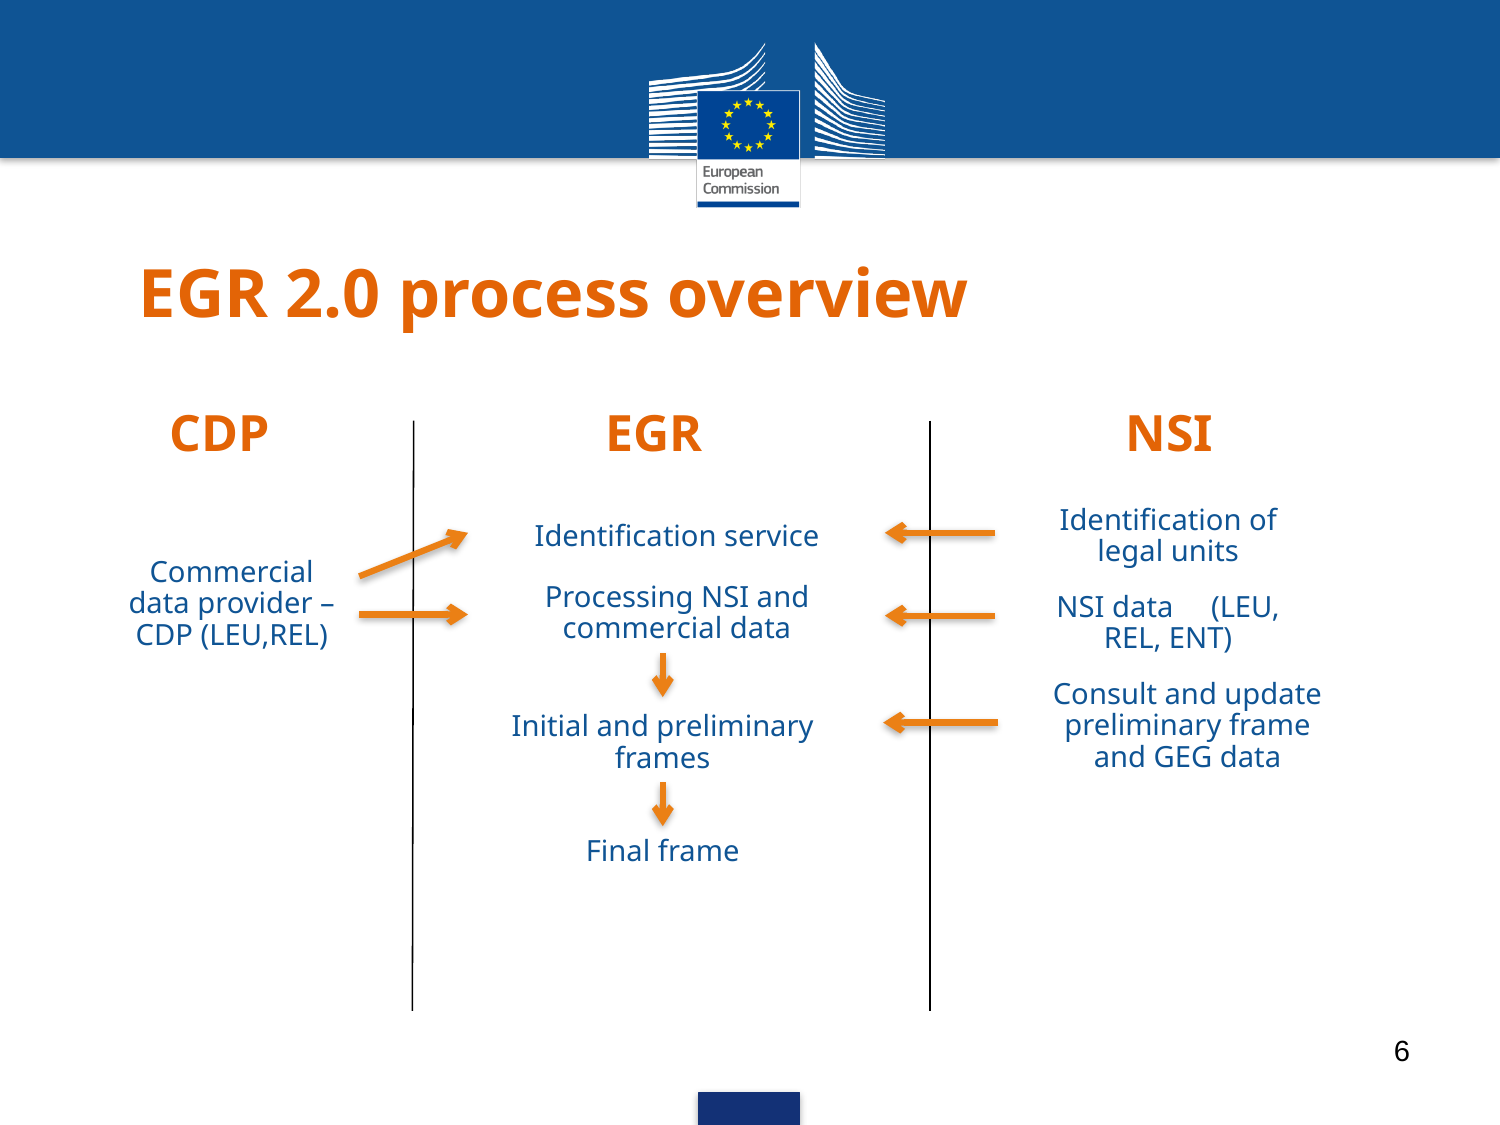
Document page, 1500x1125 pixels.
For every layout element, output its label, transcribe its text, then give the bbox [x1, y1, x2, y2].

text_box Commercial data provider – CDP (LEU,REL) [107, 549, 356, 659]
text_box Final frame [507, 829, 819, 876]
text_box Initial and preliminary frames [470, 704, 856, 782]
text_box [358, 532, 469, 577]
text_box EGR [531, 393, 768, 469]
picture [649, 42, 885, 208]
text_box CDP [95, 394, 368, 470]
text_box NSI [1051, 394, 1285, 470]
text_box Identification of legal units [1032, 497, 1304, 576]
text_box 6 [1074, 1024, 1425, 1103]
text_box Identification service [501, 513, 853, 560]
text_box Consult and update preliminary frame and GEG data [1021, 671, 1354, 781]
text_box NSI data (LEU, REL, ENT) [1032, 584, 1304, 663]
text_box Processing NSI and commercial data [501, 574, 853, 653]
text_box EGR 2.0 process overview [64, 243, 1415, 350]
